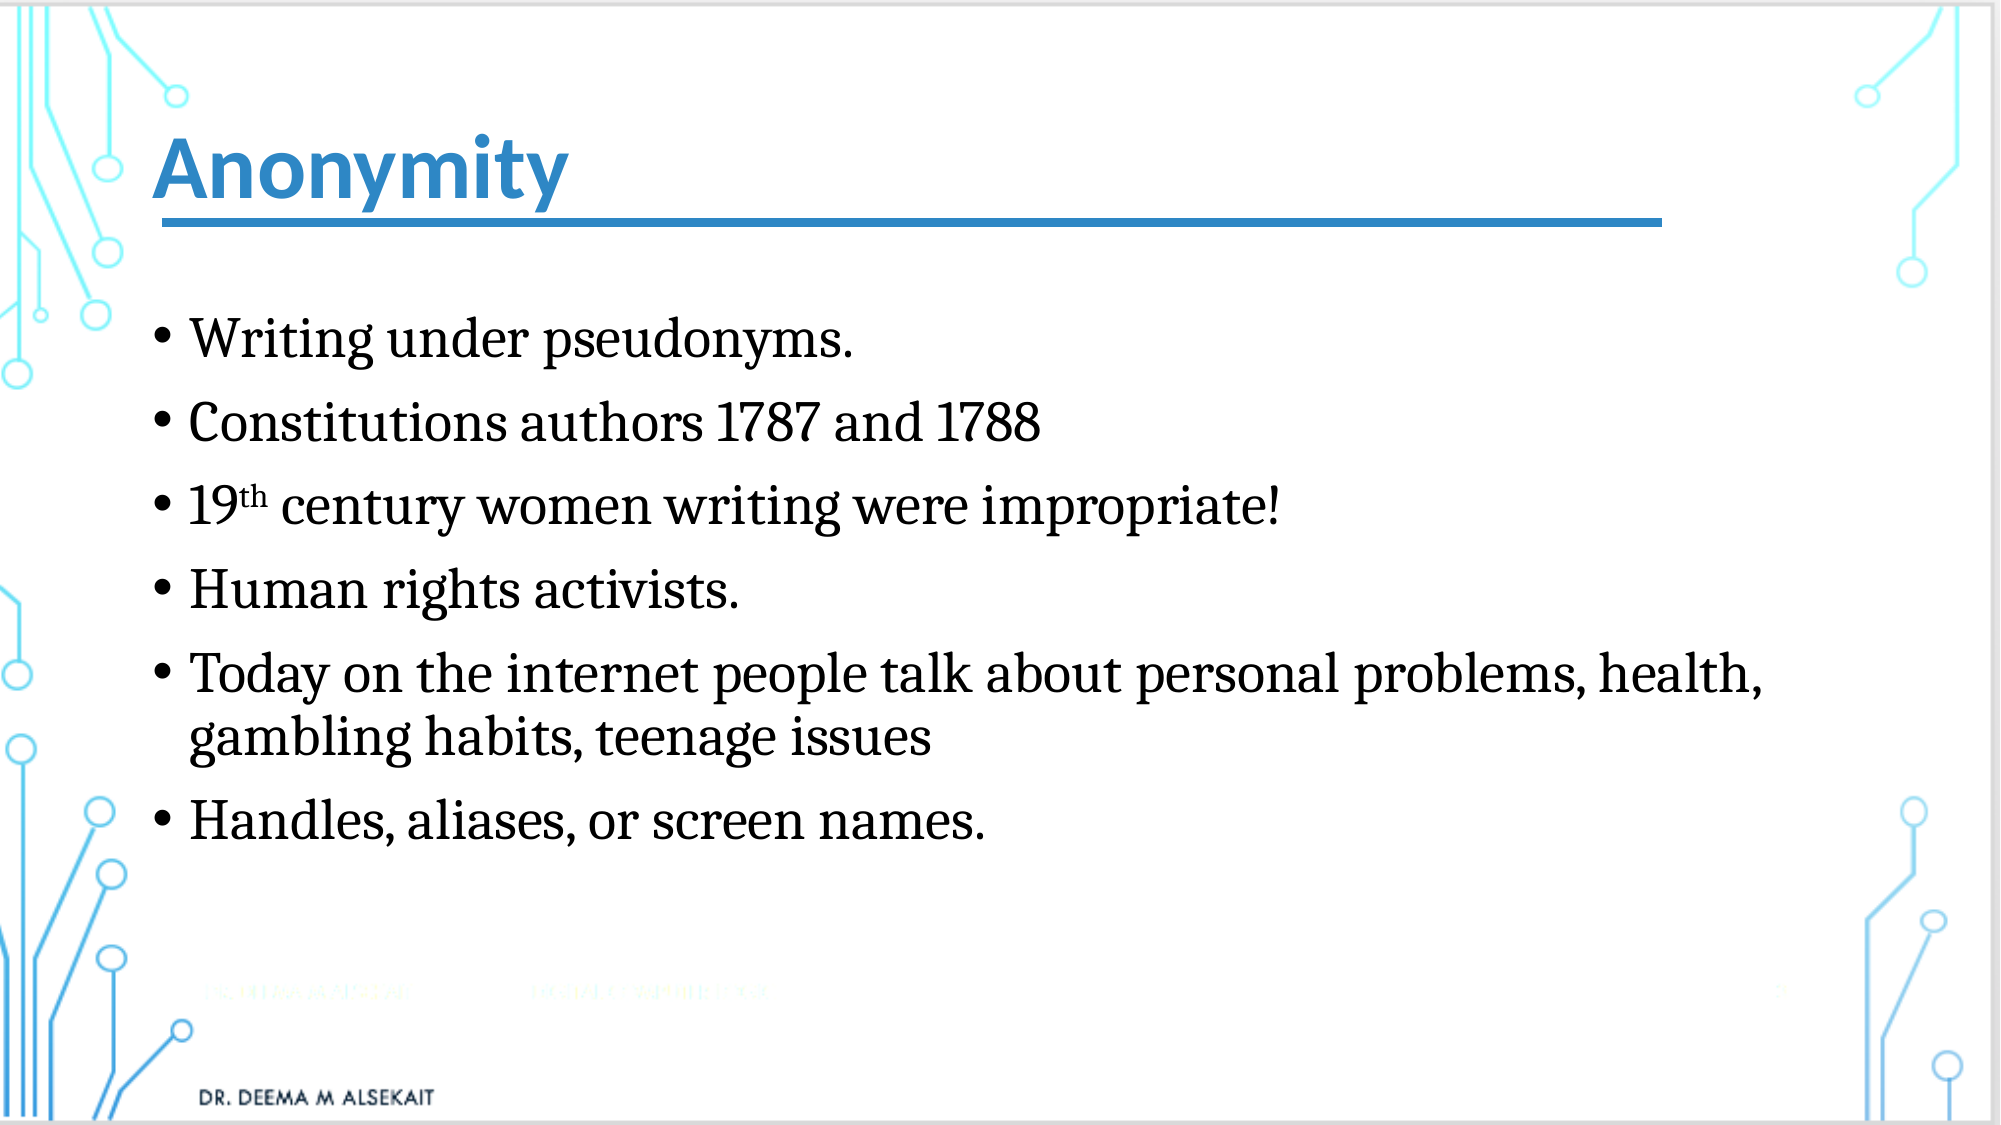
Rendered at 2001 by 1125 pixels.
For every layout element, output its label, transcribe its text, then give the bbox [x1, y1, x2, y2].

list Writing under pseudonyms. Constitutions authors 1787 and 1788 19th century women writing were impropriate! Human rights activists. Today on the internet people talk about personal problems, health, gambling habits, teenage issues Handles, aliases, or screen names. [137, 299, 1863, 1014]
title Anonymity [137, 59, 1863, 278]
picture [0, 0, 2001, 1125]
